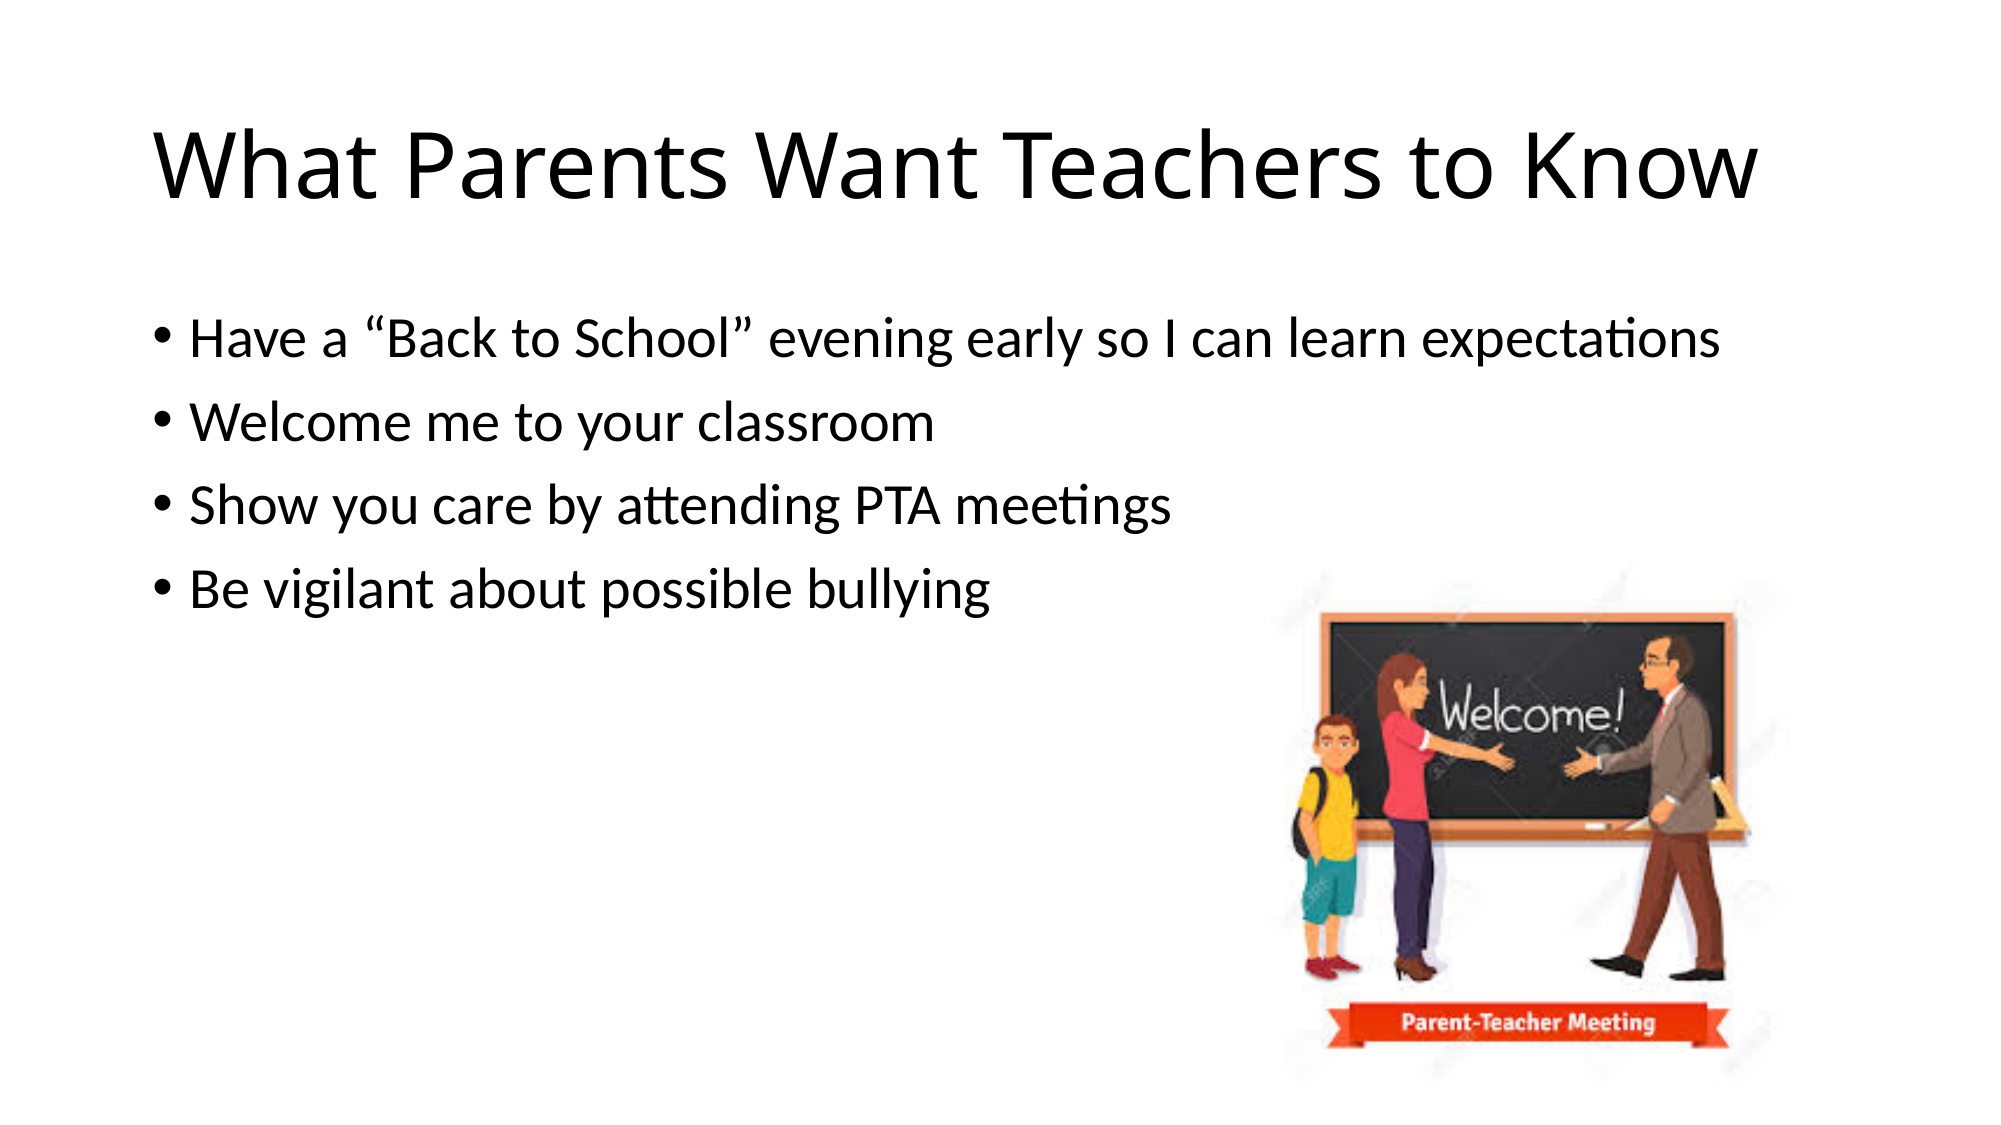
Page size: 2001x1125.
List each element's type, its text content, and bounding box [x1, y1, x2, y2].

picture [1265, 562, 1792, 1089]
list Have a “Back to School” evening early so I can learn expectations Welcome me to your classroom Show you care by attending PTA meetings Be vigilant about possible bullying [137, 299, 1863, 1014]
title What Parents Want Teachers to Know [137, 59, 1863, 278]
